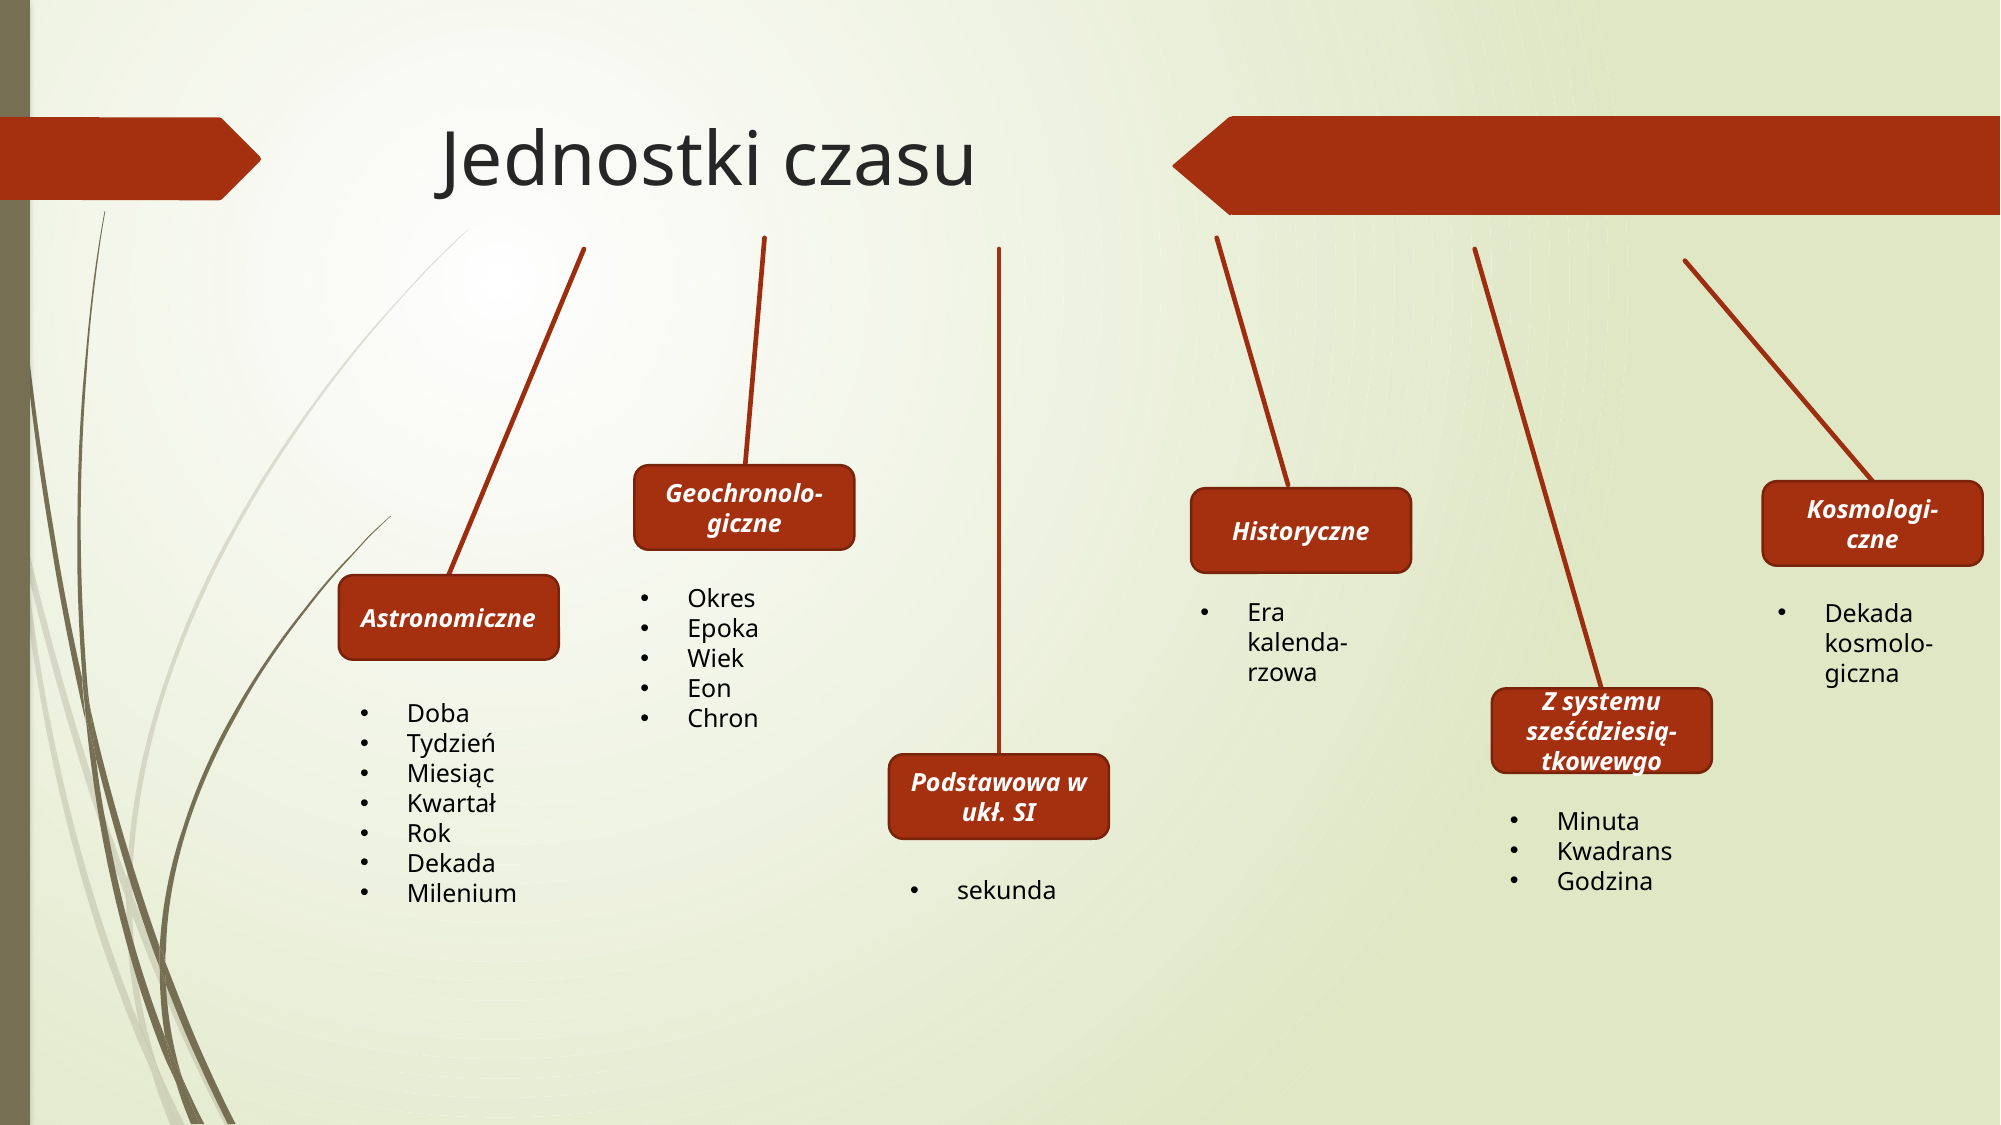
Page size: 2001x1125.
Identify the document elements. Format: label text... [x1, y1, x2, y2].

text_box Minuta Kwadrans Godzina [1495, 797, 1709, 903]
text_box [744, 237, 765, 475]
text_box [1684, 260, 1876, 486]
text_box Podstawowa w ukł. SI [887, 753, 1111, 841]
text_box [448, 248, 585, 576]
text_box Kosmologi-czne [1761, 479, 1985, 567]
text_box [1216, 237, 1289, 486]
text_box Okres Epoka Wiek Eon Chron [625, 575, 839, 740]
text_box Era kalenda-rzowa [1185, 589, 1400, 694]
text_box Geochronolo-giczne [633, 463, 856, 551]
text_box Z systemu sześćdziesią-tkowewgo [1490, 687, 1714, 775]
text_box Doba Tydzień Miesiąc Kwartał Rok Dekada Milenium [345, 690, 559, 945]
text_box Dekada kosmolo-giczna [1762, 589, 1977, 695]
text_box sekunda [895, 867, 1109, 913]
title Jednostki czasu [425, 102, 1570, 576]
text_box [1474, 248, 1603, 691]
text_box [1231, 116, 2000, 215]
text_box Historyczne [1189, 486, 1413, 575]
text_box Astronomiczne [337, 573, 561, 661]
text_box [1172, 116, 1231, 216]
